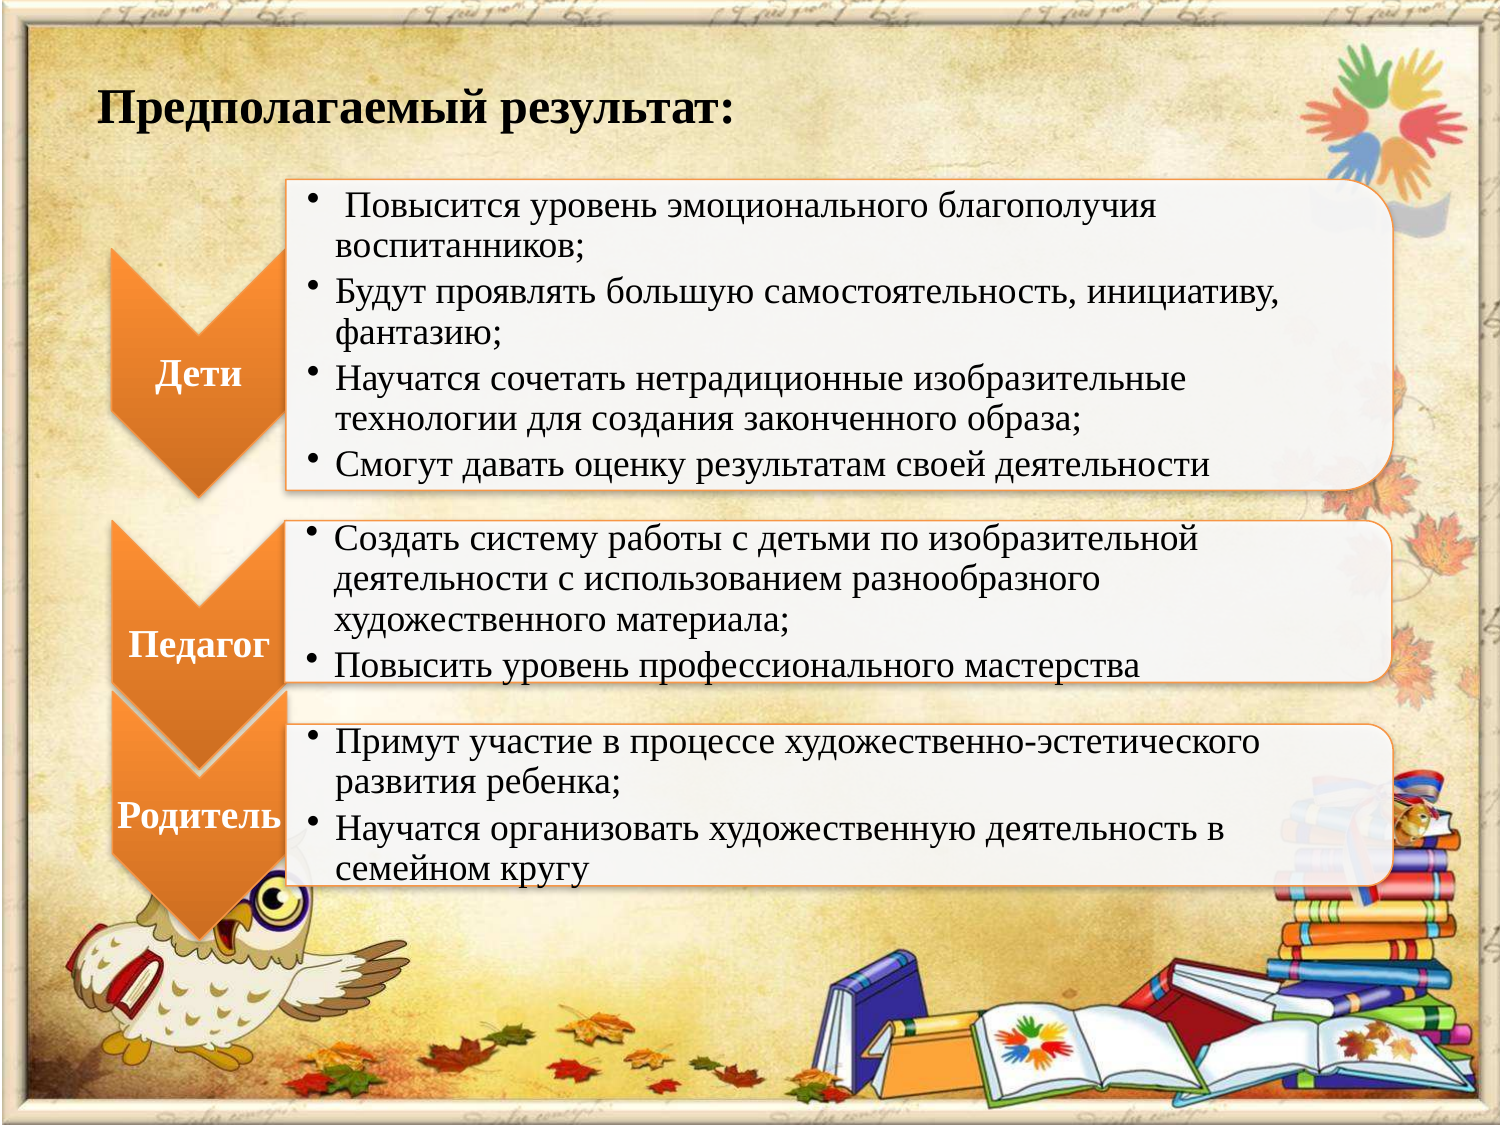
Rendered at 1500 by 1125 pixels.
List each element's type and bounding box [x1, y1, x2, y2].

picture [1, 0, 1500, 1125]
text_box [111, 172, 1394, 941]
